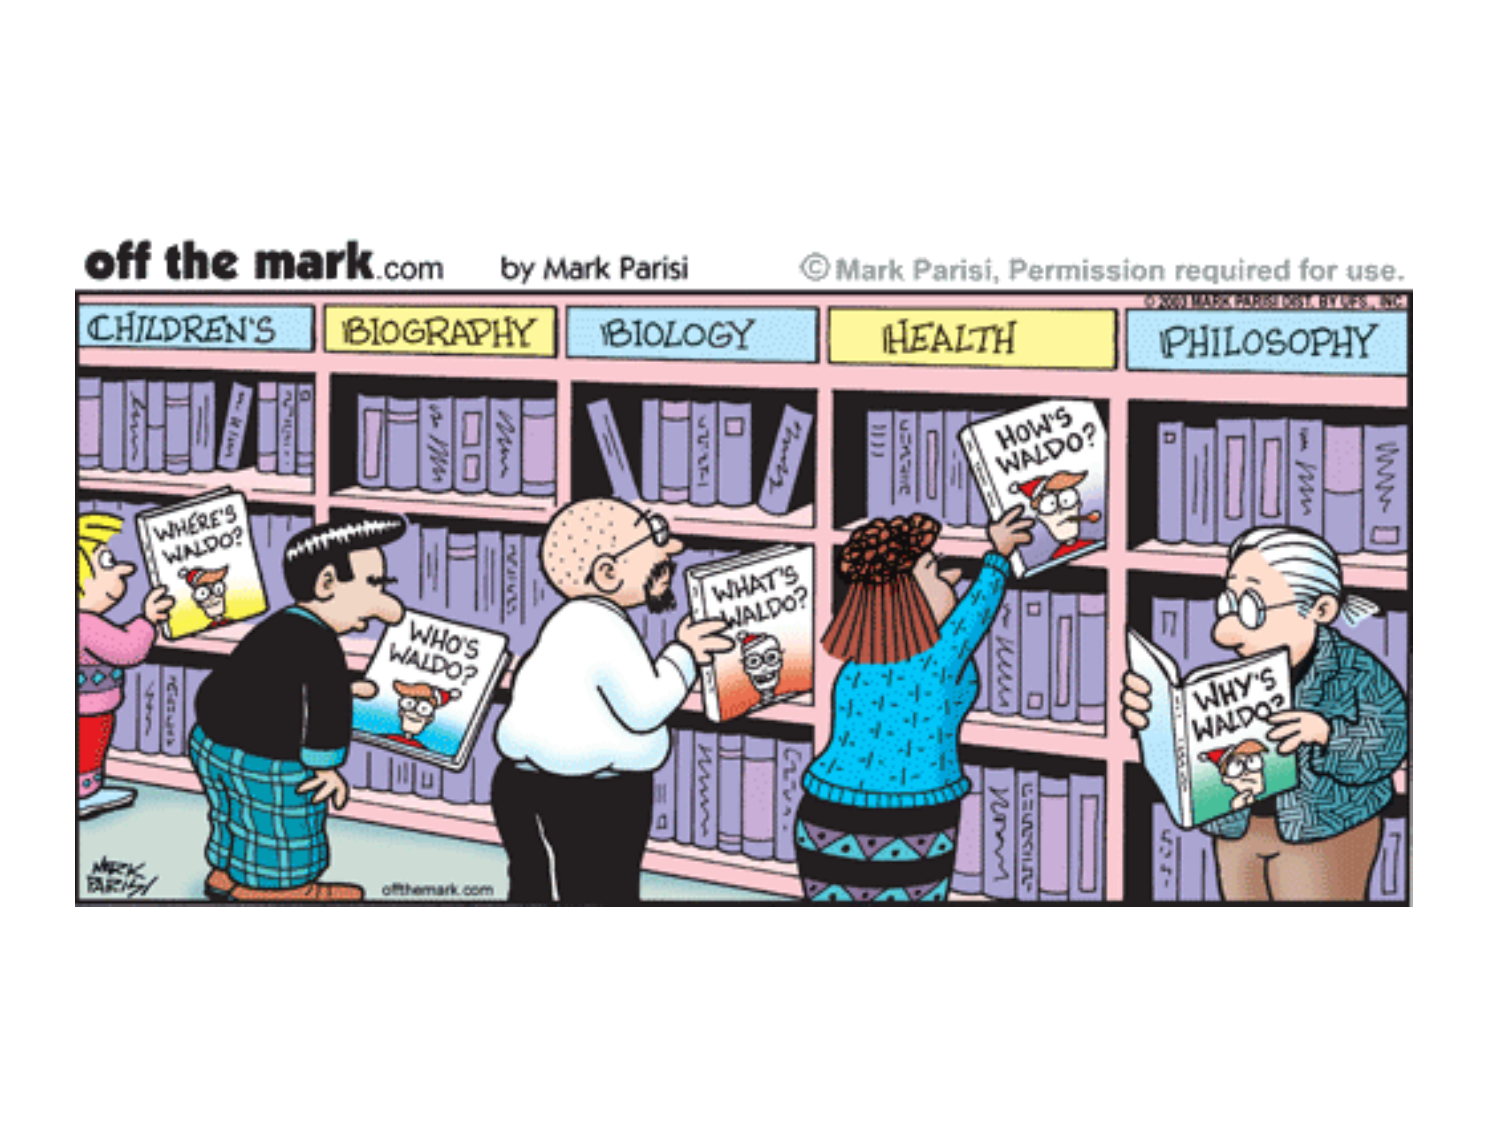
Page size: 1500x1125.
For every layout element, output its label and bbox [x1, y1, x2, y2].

picture [74, 237, 1413, 907]
